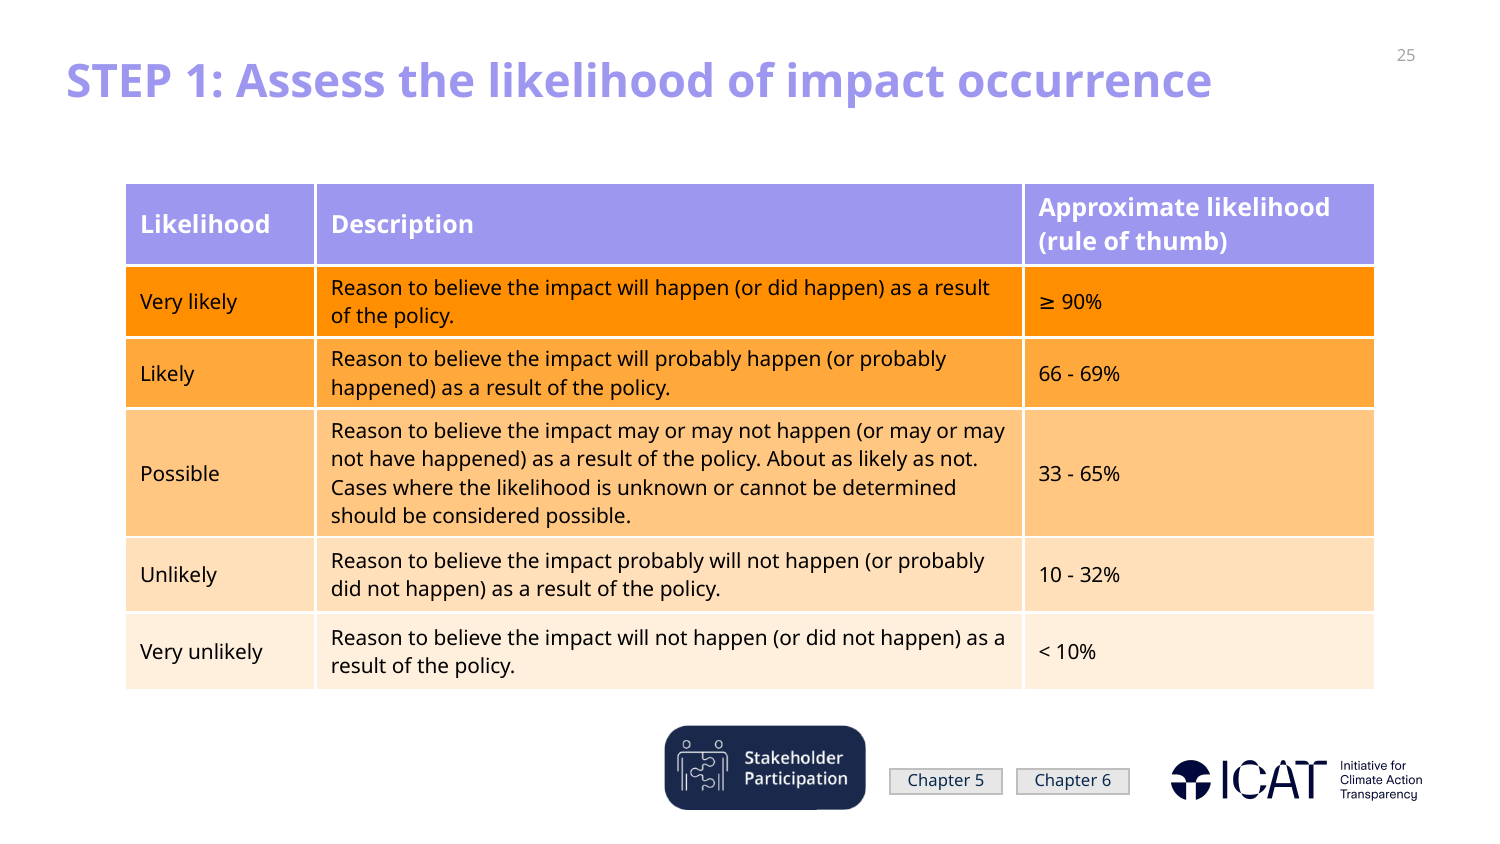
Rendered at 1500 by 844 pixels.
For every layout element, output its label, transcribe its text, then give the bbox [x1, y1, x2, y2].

picture [664, 725, 866, 810]
table_cell Unlikely [126, 538, 314, 611]
table_cell Likely [126, 339, 314, 407]
table_header Approximate likelihood (rule of thumb) [1025, 184, 1374, 264]
table_cell ≥ 90% [1025, 267, 1374, 336]
title STEP 1: Assess the likelihood of impact occurrence [51, 35, 1449, 130]
table_cell Reason to believe the impact will probably happen (or probably happened) as a result of the policy. [317, 339, 1022, 407]
text_box [890, 769, 1002, 795]
table_header Description [317, 184, 1022, 264]
table_cell Very likely [126, 267, 314, 336]
text_box [1018, 769, 1131, 795]
table_cell Reason to believe the impact may or may not happen (or may or may not have happened) as a result of the policy. About as likely as not. Cases where the likelihood is unknown or cannot be determined should be considered possible. [317, 410, 1022, 536]
table_header Likelihood [126, 184, 314, 264]
table_cell 33 - 65% [1025, 410, 1374, 536]
table_cell Very unlikely [126, 614, 314, 689]
table_cell < 10% [1025, 614, 1374, 689]
table_cell Reason to believe the impact will happen (or did happen) as a result of the policy. [317, 267, 1022, 336]
table_cell 10 - 32% [1025, 538, 1374, 611]
table_cell Reason to believe the impact will not happen (or did not happen) as a result of the policy. [317, 614, 1022, 689]
picture [1171, 724, 1459, 835]
table_cell Possible [126, 410, 314, 536]
table_cell Reason to believe the impact probably will not happen (or probably did not happen) as a result of the policy. [317, 538, 1022, 611]
table_cell 66 - 69% [1025, 339, 1374, 407]
